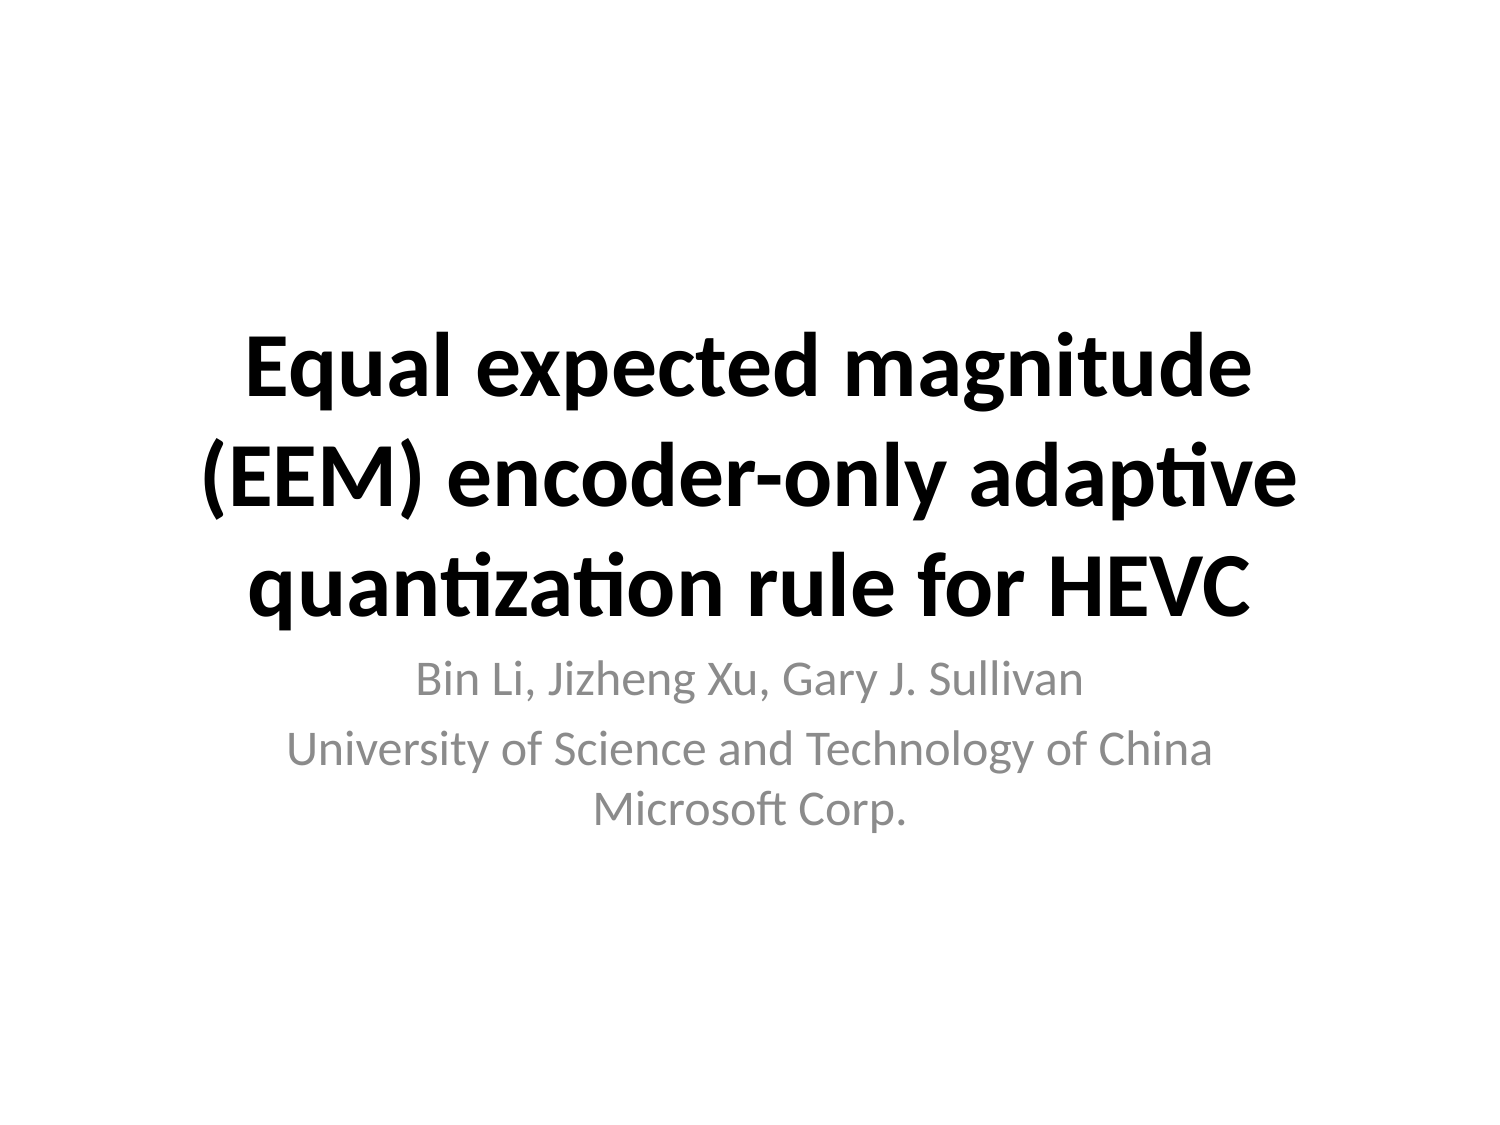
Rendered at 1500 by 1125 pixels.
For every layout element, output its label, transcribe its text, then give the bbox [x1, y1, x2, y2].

subtitle Bin Li, Jizheng Xu, Gary J. Sullivan University of Science and Technology of China Microsoft Corp. [225, 637, 1275, 925]
title Equal expected magnitude (EEM) encoder-only adaptive quantization rule for HEVC [112, 349, 1388, 591]
